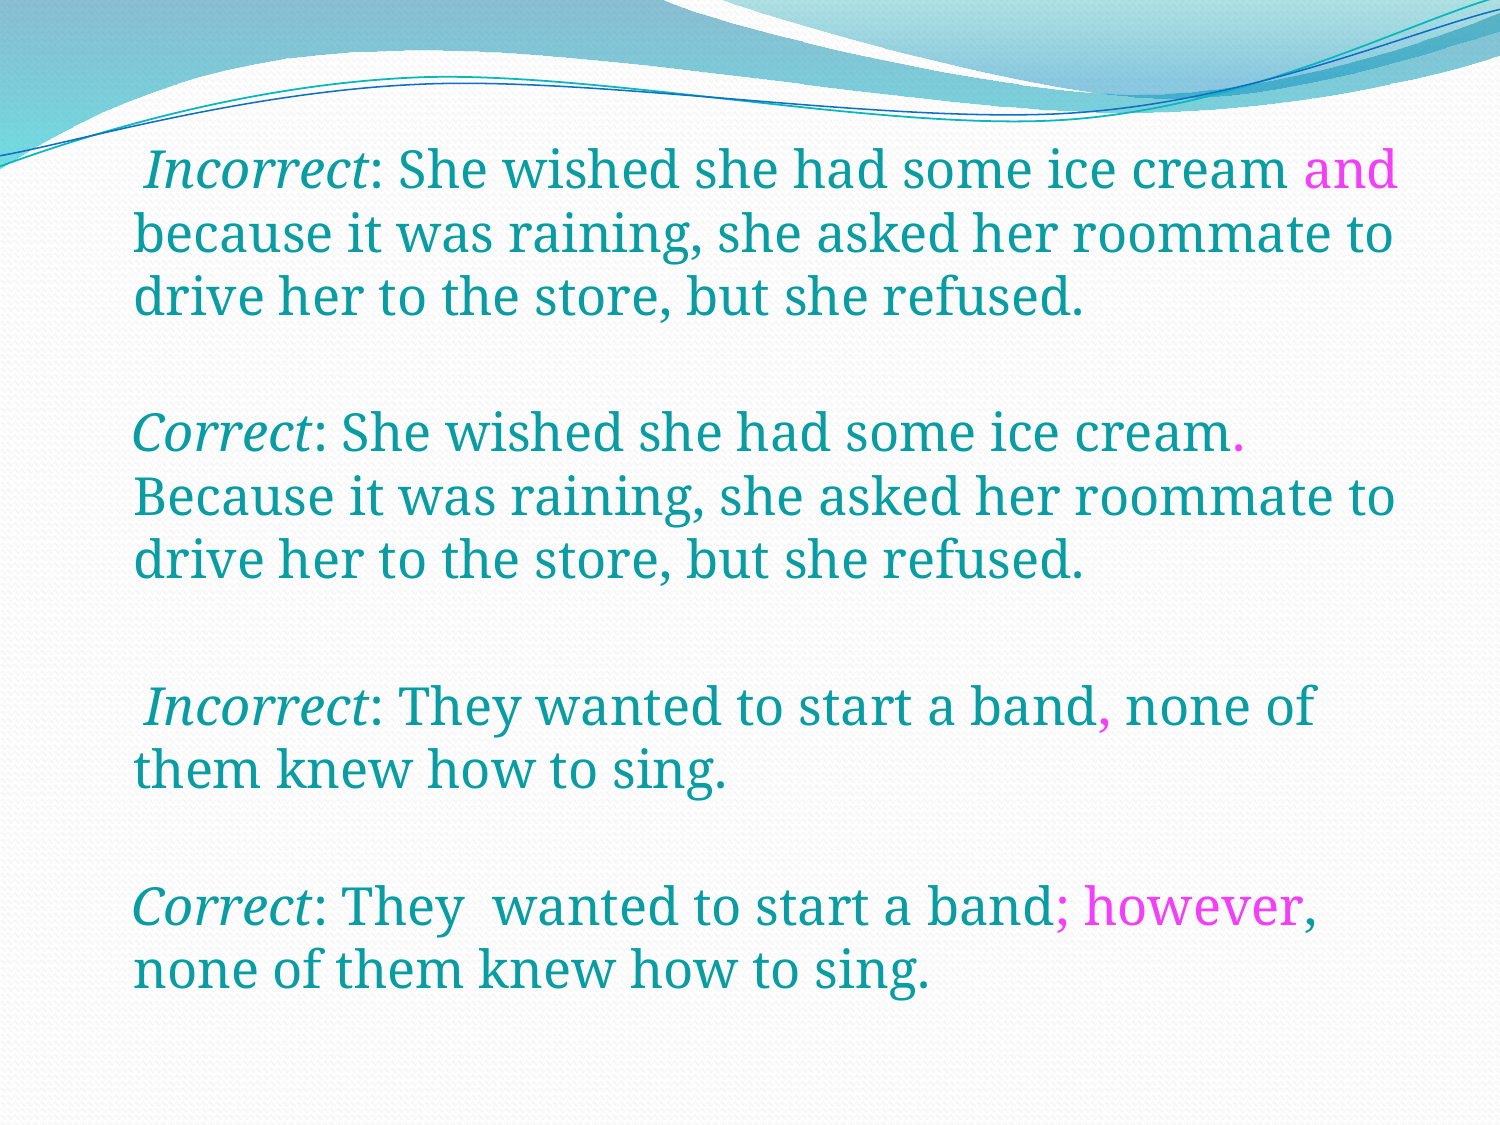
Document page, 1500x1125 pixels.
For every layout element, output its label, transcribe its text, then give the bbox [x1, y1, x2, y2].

list Incorrect: She wished she had some ice cream and because it was raining, she asked her roommate to drive her to the store, but she refused. Correct: She wished she had some ice cream. Because it was raining, she asked her roommate to drive her to the store, but she refused. Incorrect: They wanted to start a band, none of them knew how to sing. Correct: They wanted to start a band; however, none of them knew how to sing. [75, 128, 1425, 1038]
